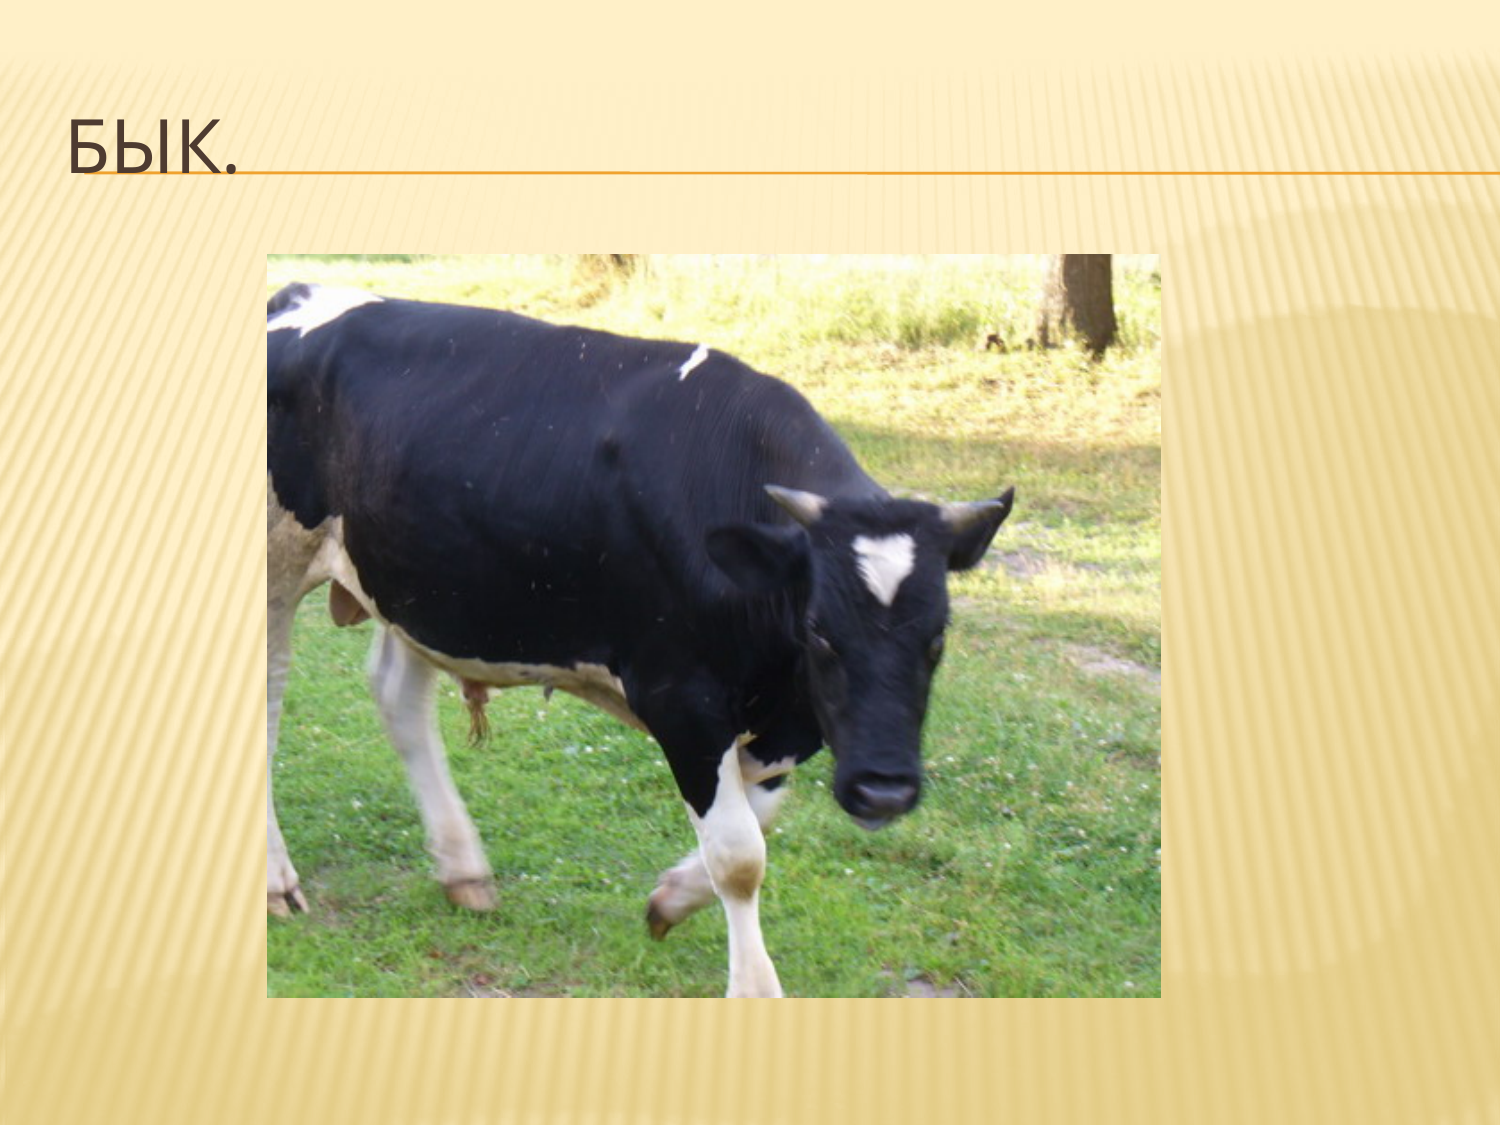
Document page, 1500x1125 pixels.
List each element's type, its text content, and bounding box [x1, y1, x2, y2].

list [267, 254, 1161, 998]
title бык. [50, 75, 1475, 213]
